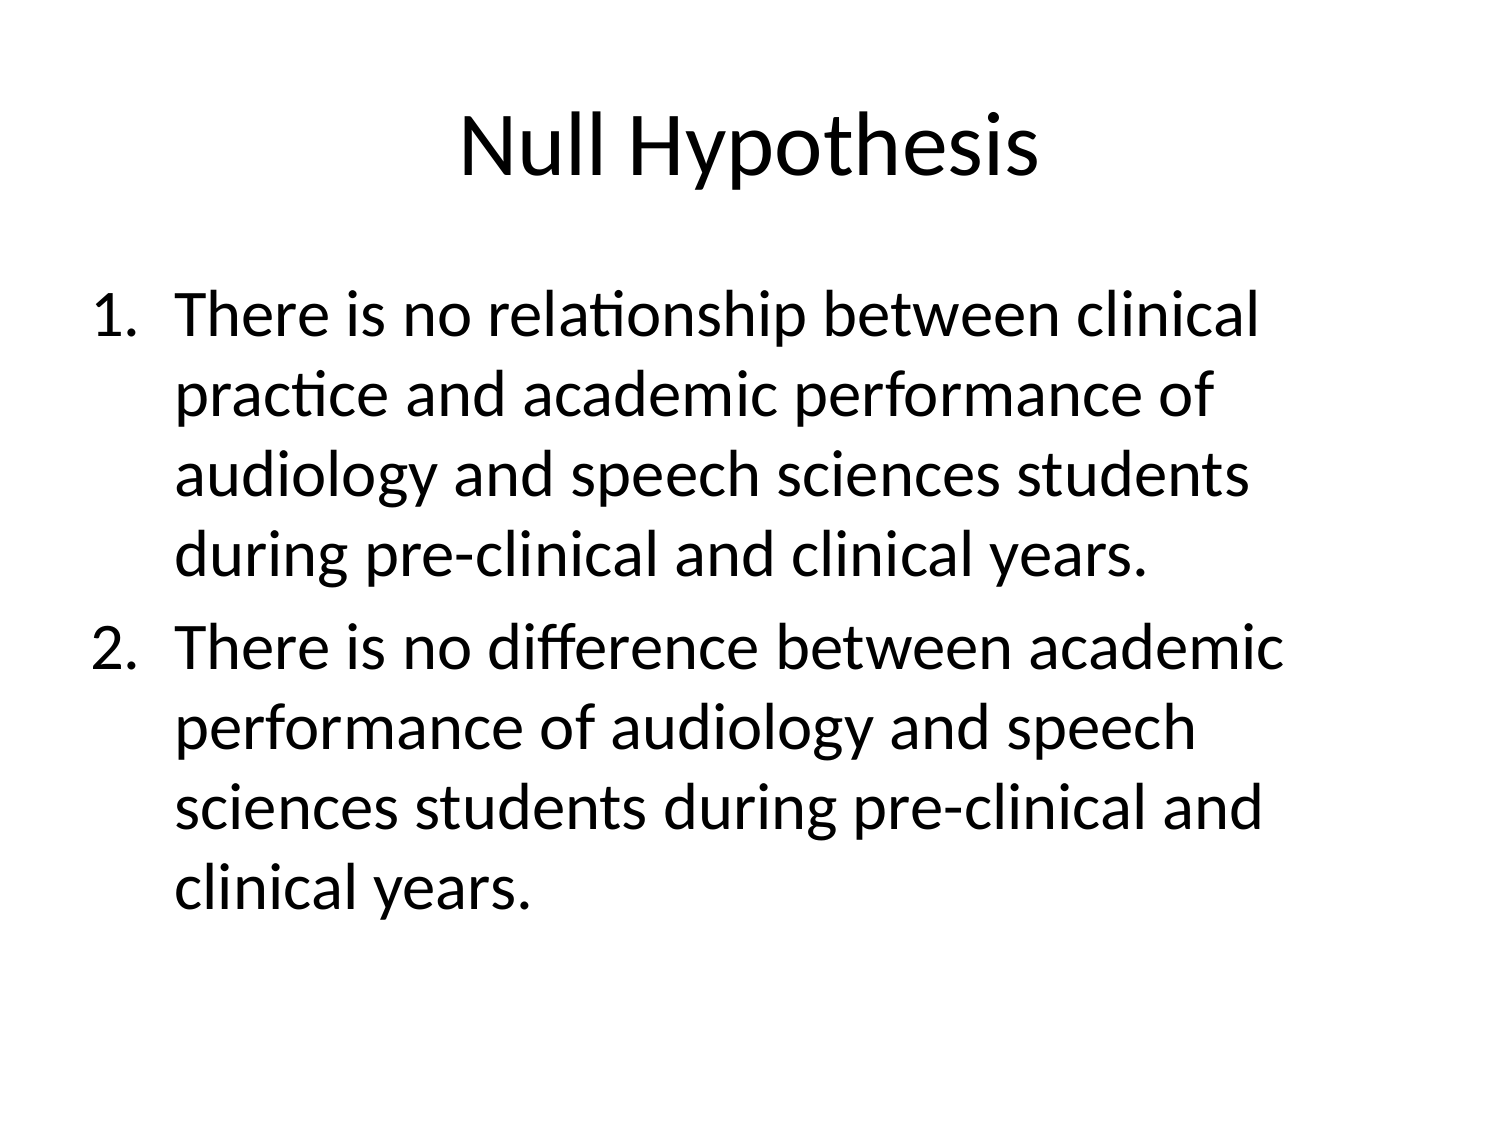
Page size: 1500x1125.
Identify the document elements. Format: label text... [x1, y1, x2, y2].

list There is no relationship between clinical practice and academic performance of audiology and speech sciences students during pre-clinical and clinical years. There is no difference between academic performance of audiology and speech sciences students during pre-clinical and clinical years. [75, 262, 1425, 1005]
title Null Hypothesis [75, 45, 1425, 233]
